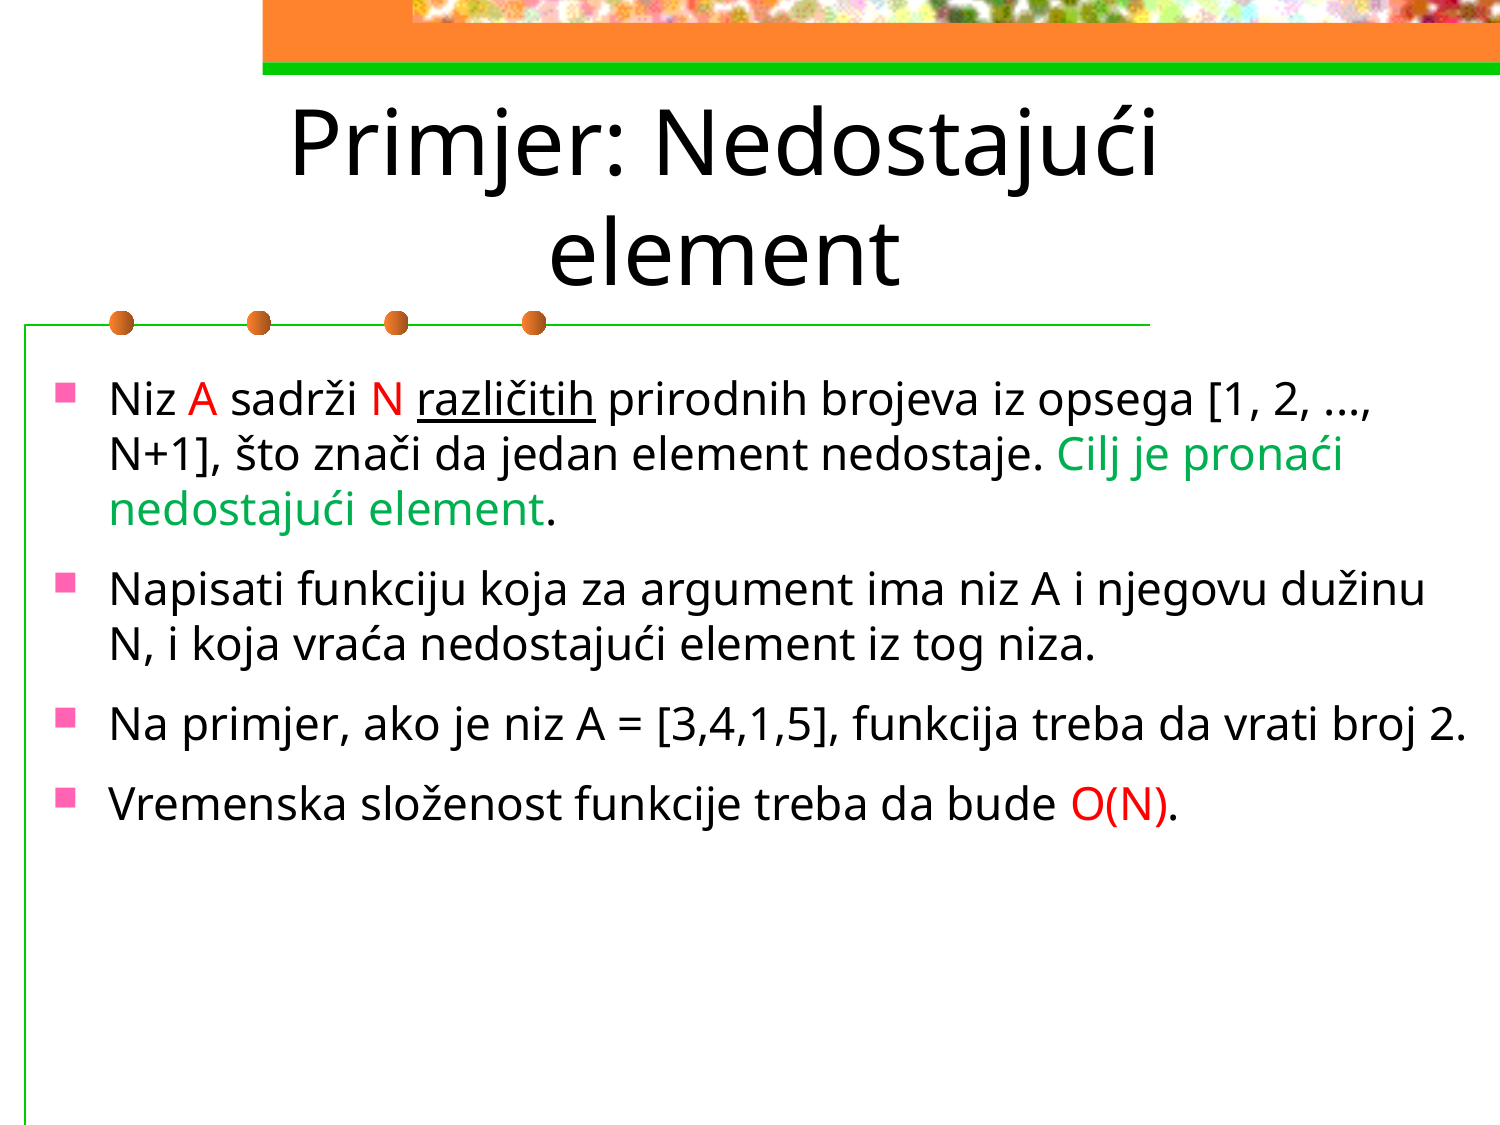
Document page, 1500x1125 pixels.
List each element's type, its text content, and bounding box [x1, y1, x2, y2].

title Primjer: Nedostajući element [87, 99, 1363, 288]
picture [412, 0, 1500, 23]
text_box Niz A sadrži N različitih prirodnih brojeva iz opsega [1, 2, ..., N+1], što znači da jedan element nedostaje. Cilj je pronaći nedostajući element. Napisati funkciju koja za argument ima niz A i njegovu dužinu N, i koja vraća nedostajući element iz tog niza. Na primjer, ako je niz A = [3,4,1,5], funkcija treba da vrati broj 2. Vremenska složenost funkcije treba da bude O(N). [37, 362, 1488, 1100]
